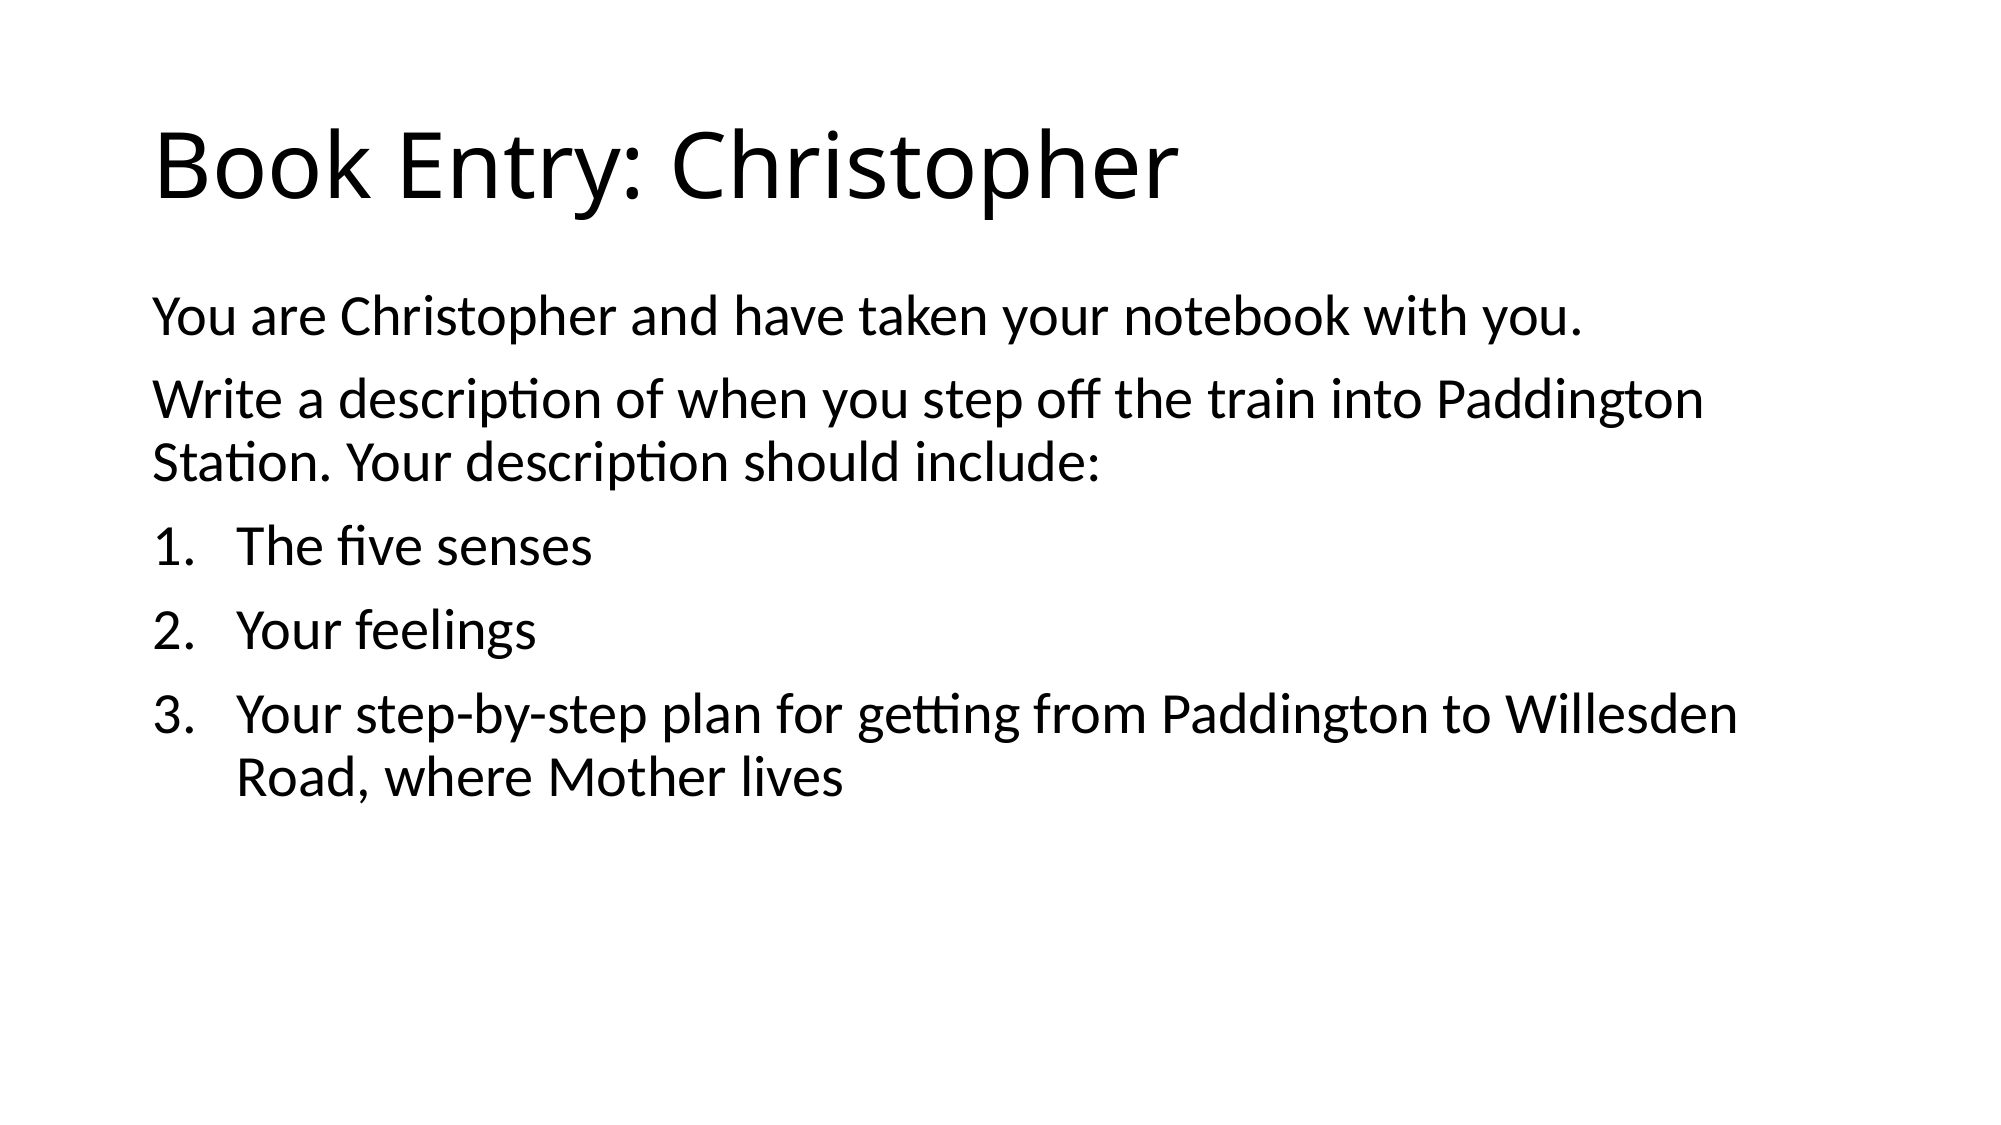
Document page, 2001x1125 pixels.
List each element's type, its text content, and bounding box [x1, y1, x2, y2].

title Book Entry: Christopher [137, 59, 1863, 277]
list You are Christopher and have taken your notebook with you. Write a description of when you step off the train into Paddington Station. Your description should include: The five senses Your feelings Your step-by-step plan for getting from Paddington to Willesden Road, where Mother lives [137, 277, 1863, 1014]
